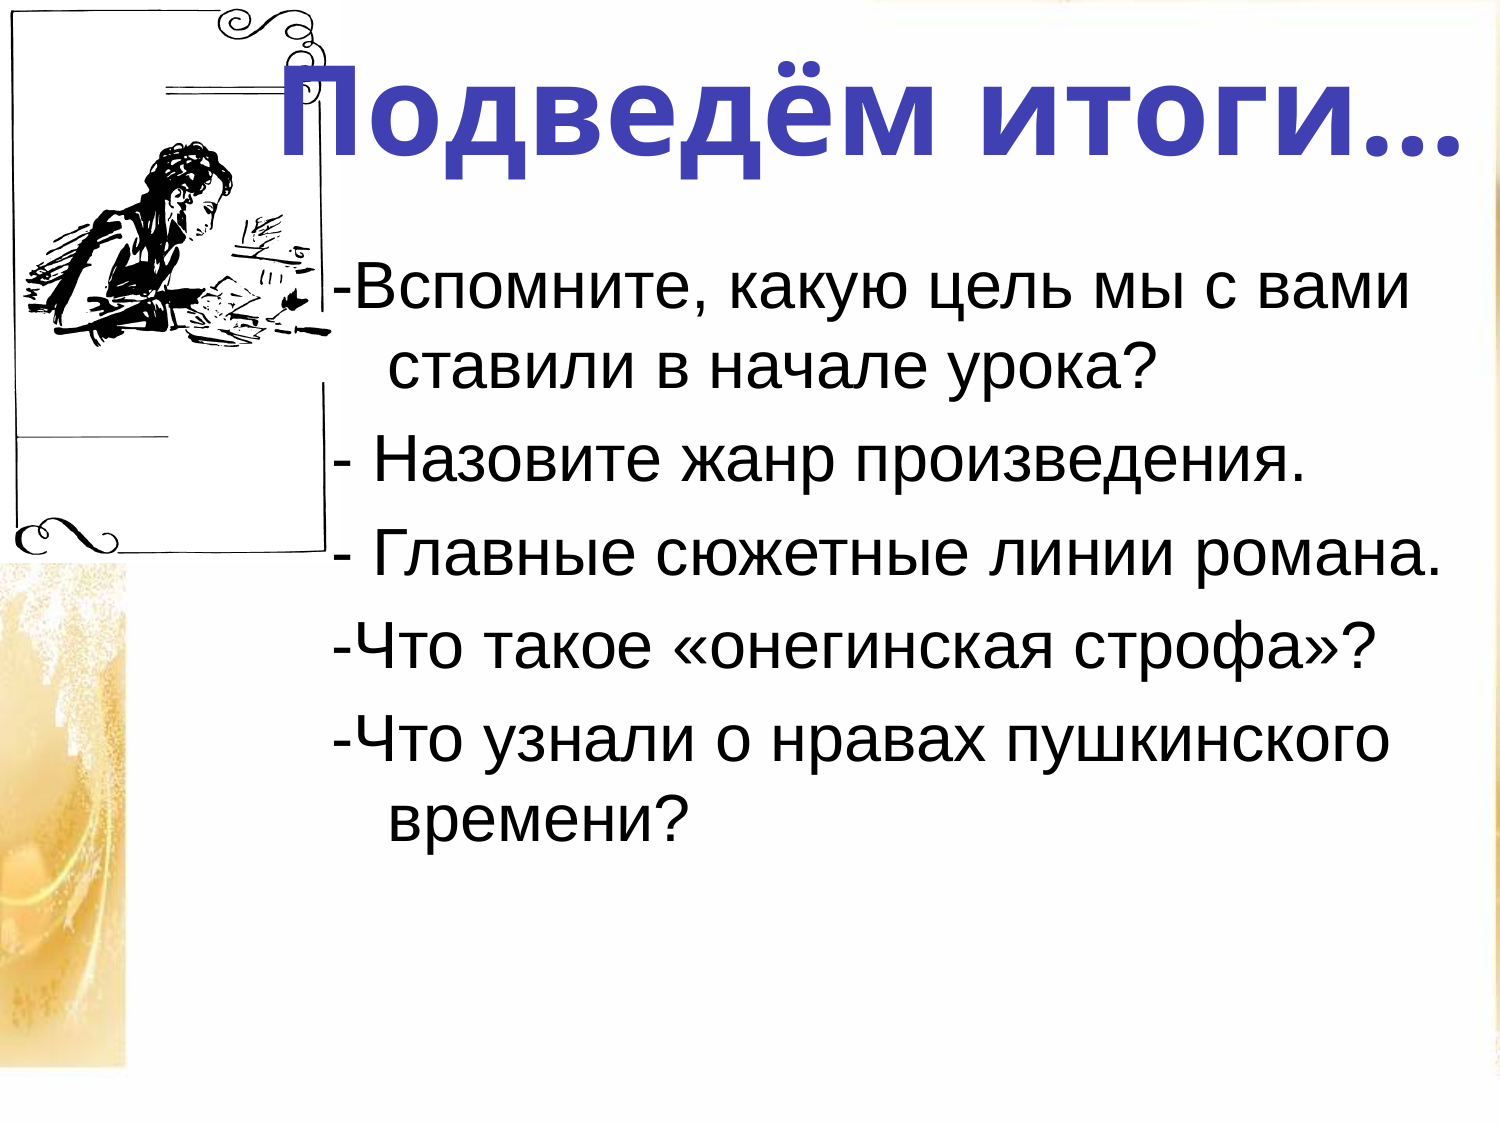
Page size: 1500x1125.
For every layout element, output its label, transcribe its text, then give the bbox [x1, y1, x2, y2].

picture [0, 0, 1500, 1125]
list -Вспомните, какую цель мы с вами ставили в начале урока? - Назовите жанр произведения. - Главные сюжетные линии романа. -Что такое «онегинская строфа»? -Что узнали о нравах пушкинского времени? [316, 234, 1477, 880]
text_box Подведём итоги… [346, 23, 1483, 189]
